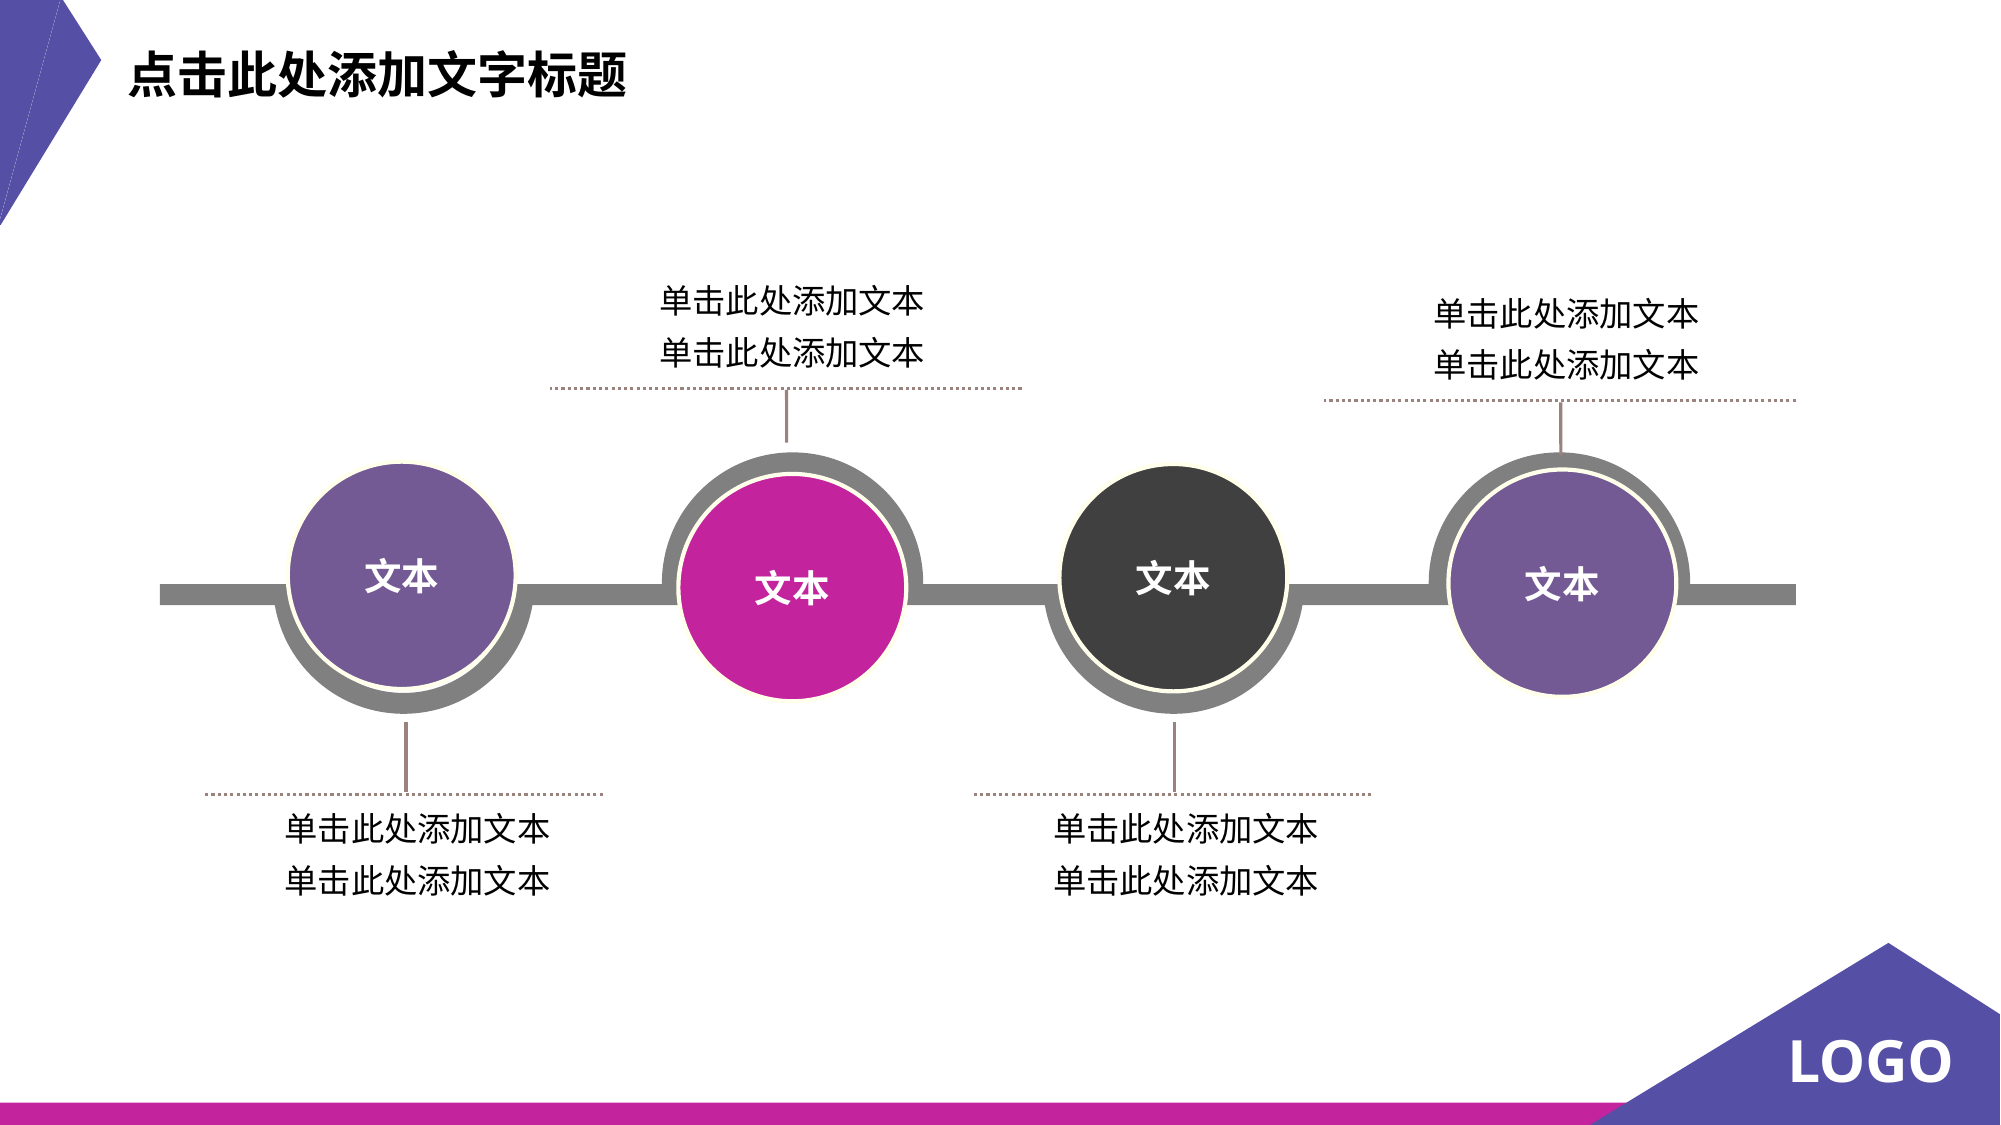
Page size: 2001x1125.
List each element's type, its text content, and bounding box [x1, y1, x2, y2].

text_box 文本 [1448, 469, 1677, 697]
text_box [931, 721, 1426, 908]
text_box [1562, 975, 2000, 1125]
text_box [0, 76, 160, 160]
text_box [1324, 274, 1809, 456]
text_box 文本 [287, 461, 516, 689]
text_box 文本 [678, 473, 907, 702]
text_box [162, 721, 657, 908]
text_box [550, 262, 1035, 443]
text_box 文本 [1059, 463, 1288, 692]
text_box [159, 452, 1796, 714]
text_box [0, 1102, 1562, 1125]
text_box 点击此处添加文字标题 [112, 36, 670, 112]
